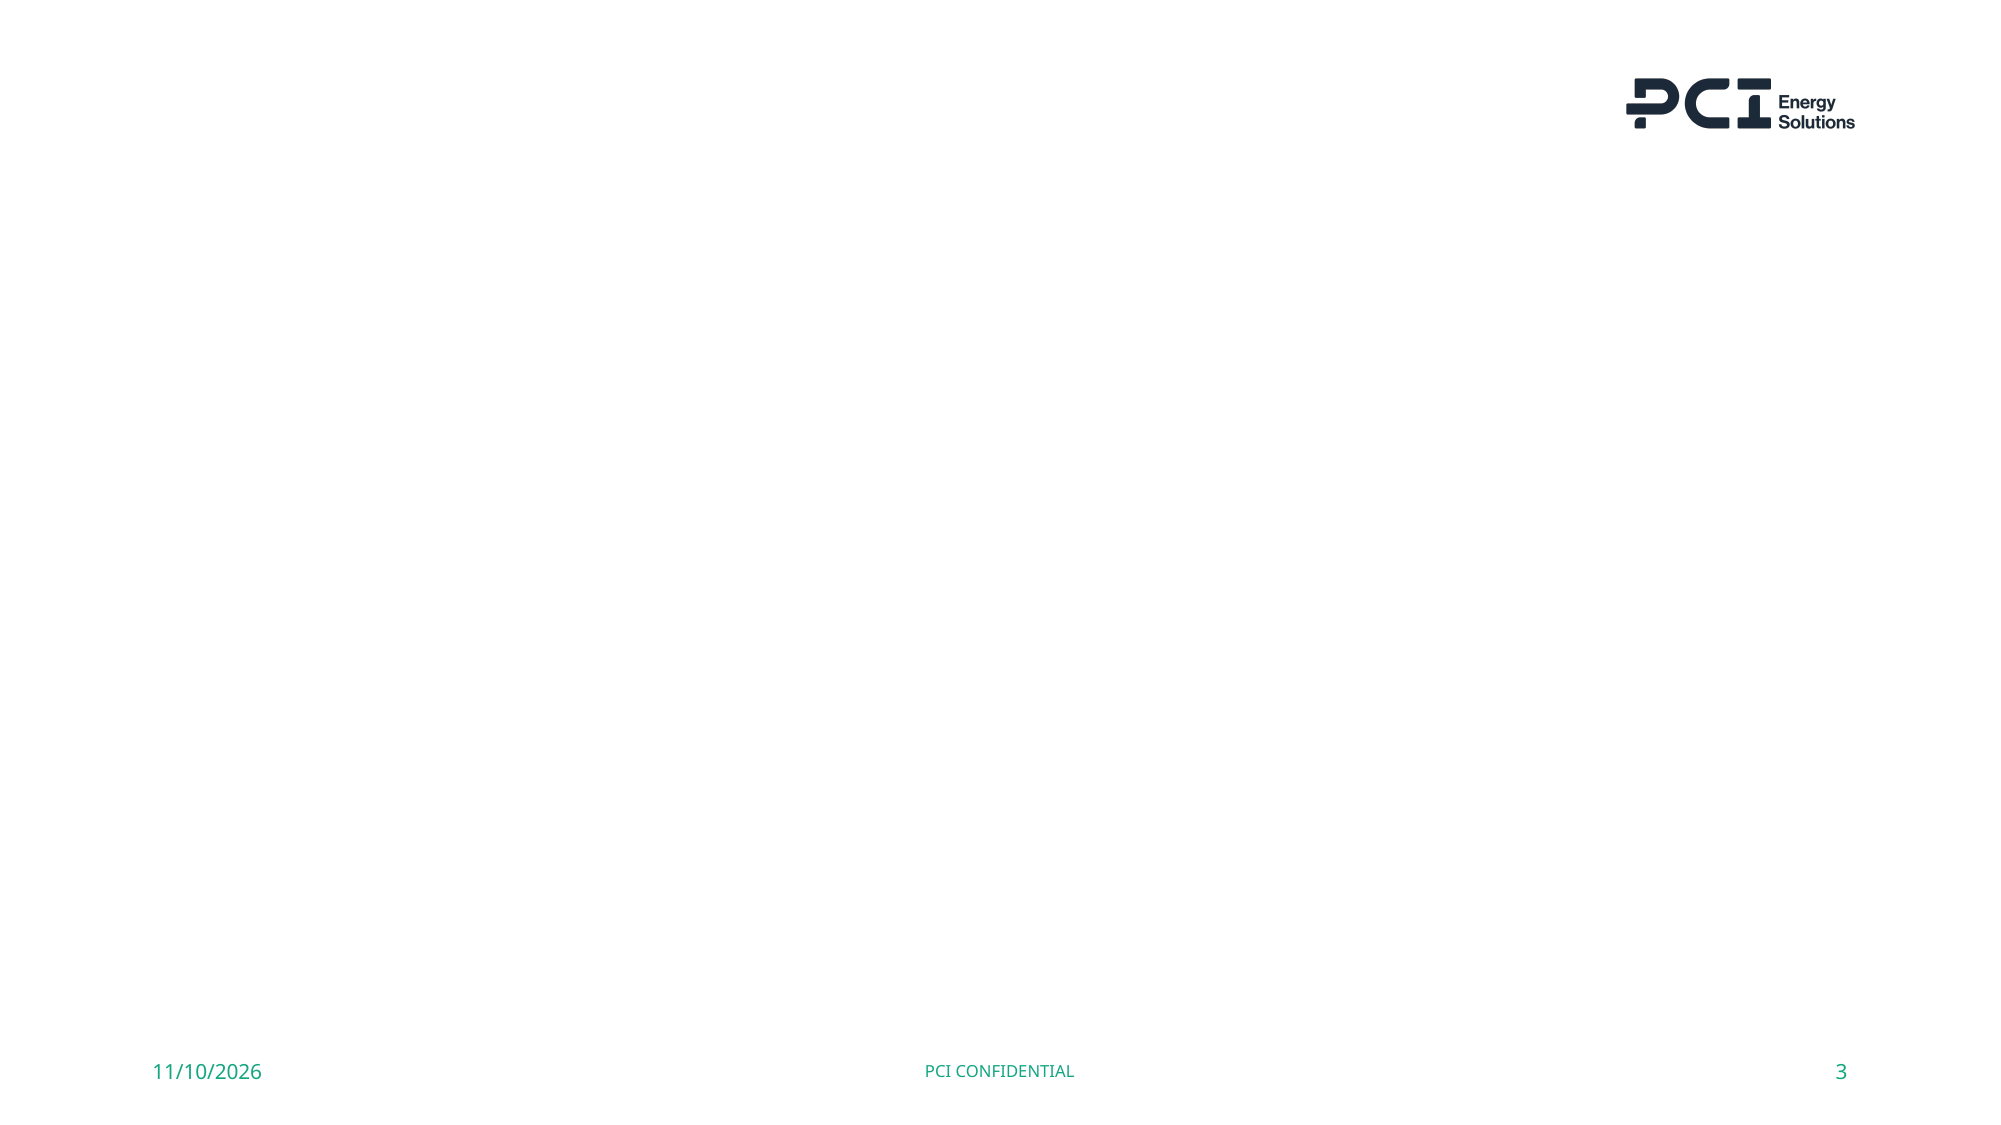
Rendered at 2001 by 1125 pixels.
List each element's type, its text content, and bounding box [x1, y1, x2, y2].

slide_number 3 [1412, 1042, 1863, 1103]
footer PCI CONFIDENTIAL [662, 1042, 1338, 1103]
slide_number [137, 1042, 588, 1103]
picture [1618, 70, 1863, 137]
